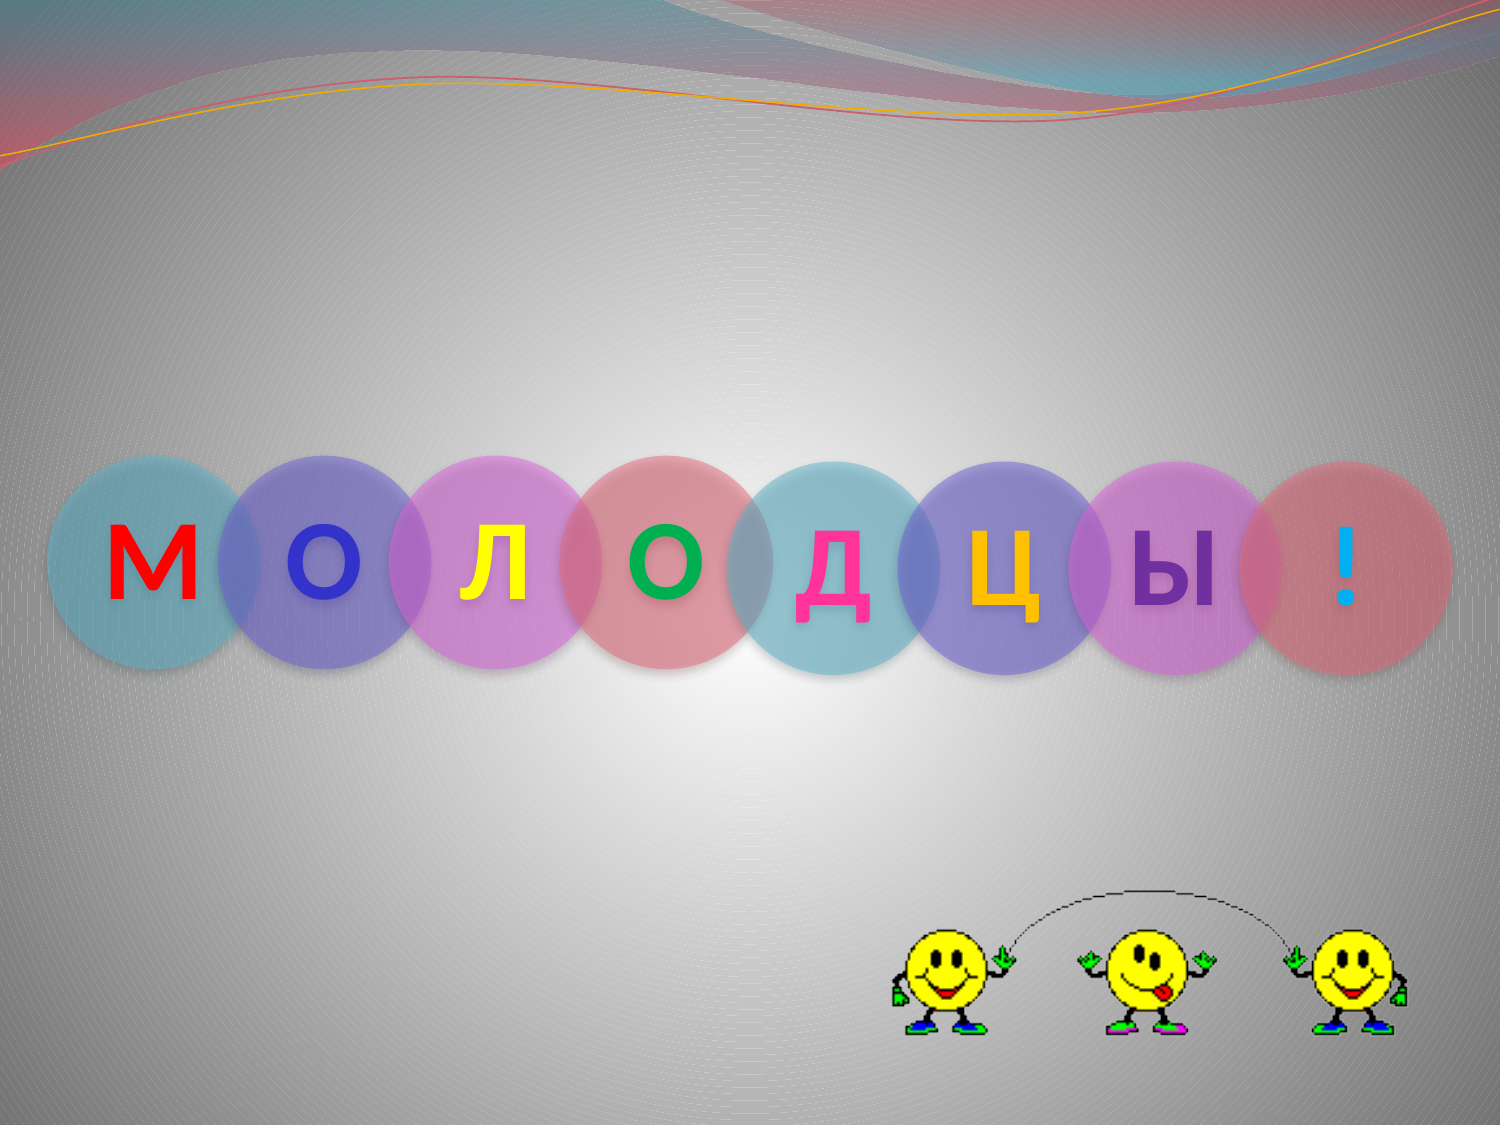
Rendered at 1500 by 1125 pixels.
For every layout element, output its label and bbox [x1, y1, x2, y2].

text_box [726, 163, 1454, 973]
picture [890, 856, 1411, 1040]
text_box [46, 175, 719, 950]
